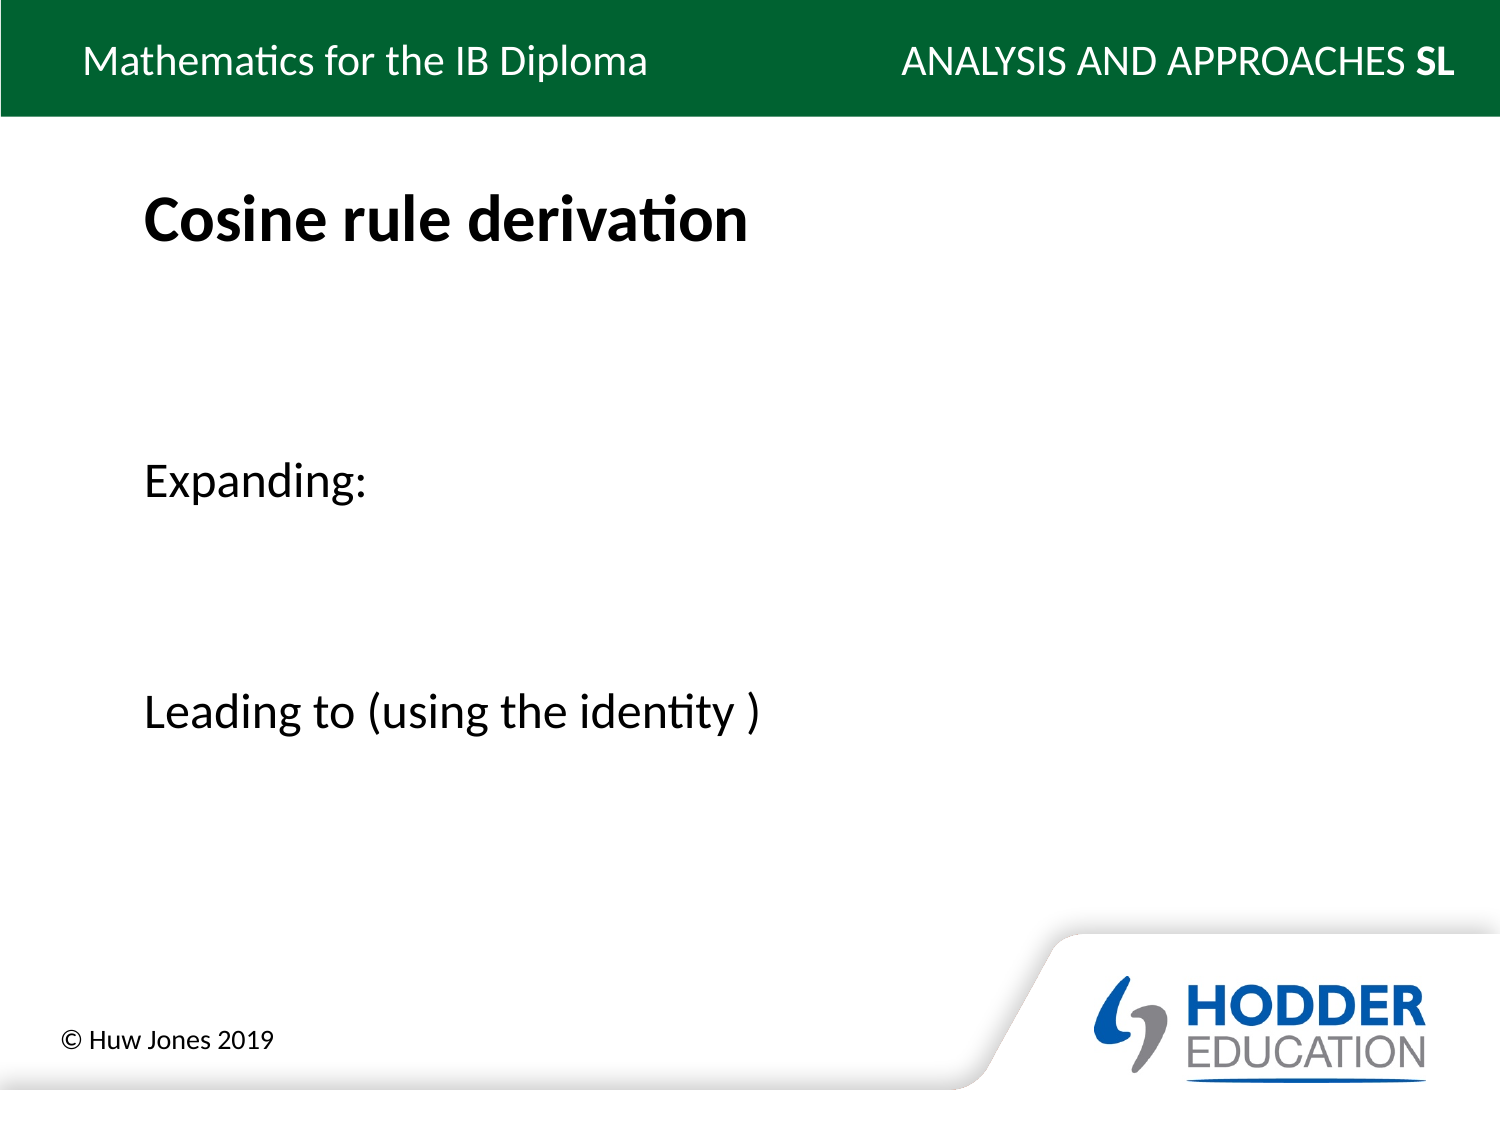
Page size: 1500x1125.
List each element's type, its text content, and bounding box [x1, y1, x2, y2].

text_box Cosine rule derivation [144, 174, 1268, 255]
text_box Mathematics for the IB Diploma ANALYSIS AND APPROACHES SL [0, 0, 1500, 118]
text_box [0, 898, 1500, 1125]
